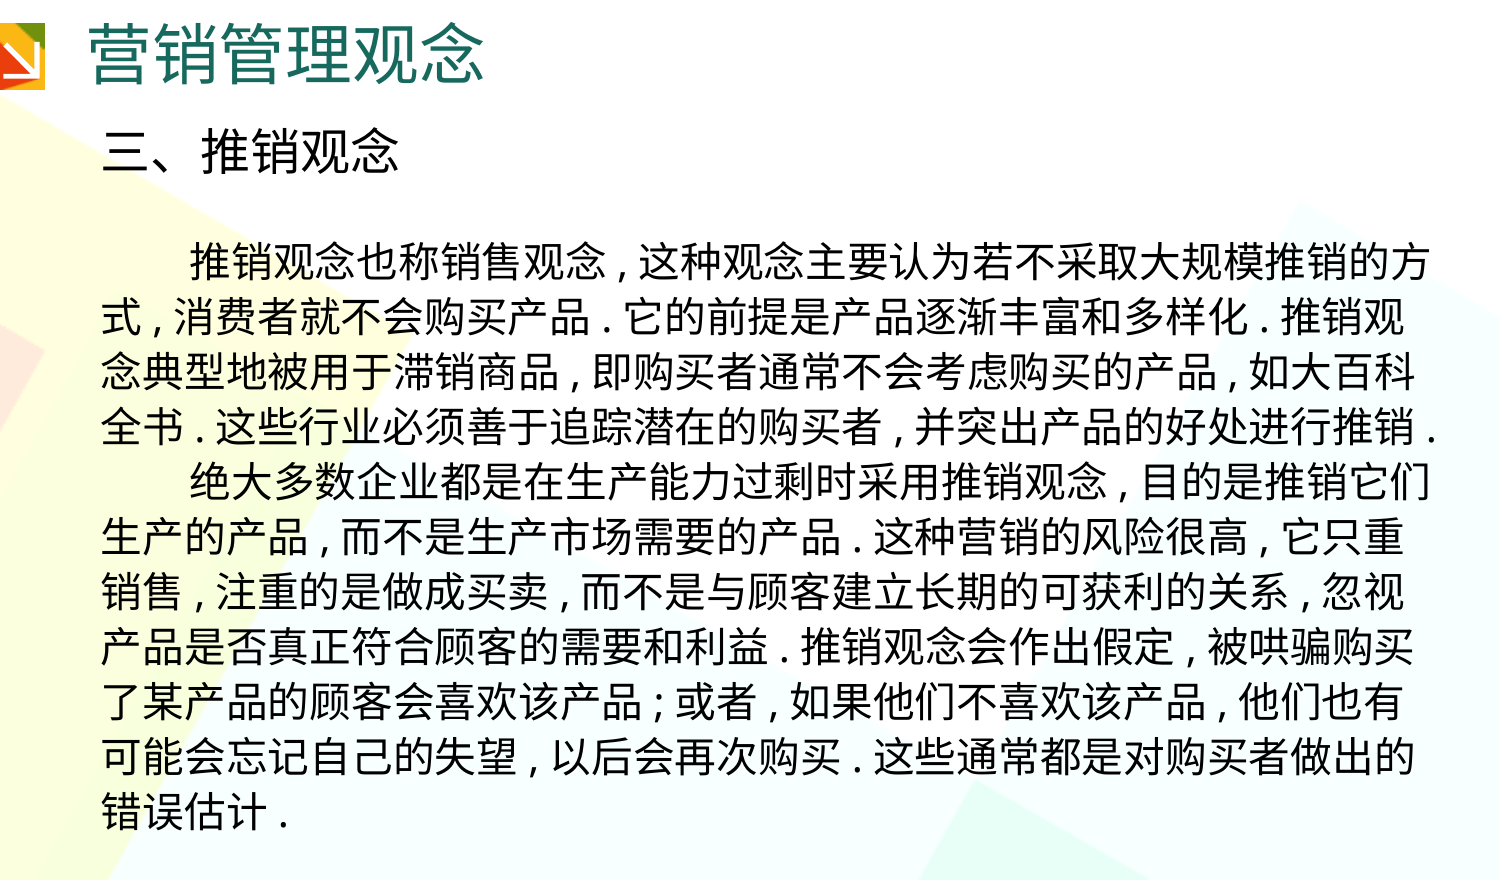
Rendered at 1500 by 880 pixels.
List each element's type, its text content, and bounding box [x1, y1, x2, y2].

text_box 营销管理观念 [70, 5, 501, 101]
text_box 三、推销观念 推销观念也称销售观念,这种观念主要认为若不采取大规模推销的方式,消费者就不会购买产品.它的前提是产品逐渐丰富和多样化.推销观念典型地被用于滞销商品,即购买者通常不会考虑购买的产品,如大百科全书.这些行业必须善于追踪潜在的购买者,并突出产品的好处进行推销. 绝大多数企业都是在生产能力过剩时采用推销观念,目的是推销它们生产的产品,而不是生产市场需要的产品.这种营销的风险很高,它只重销售,注重的是做成买卖,而不是与顾客建立长期的可获利的关系,忽视产品是否真正符合顾客的需要和利益.推销观念会作出假定,被哄骗购买了某产品的顾客会喜欢该产品;或者,如果他们不喜欢该产品,他们也有可能会忘记自己的失望,以后会再次购买.这些通常都是对购买者做出的错误估计. [86, 113, 1456, 843]
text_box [0, 23, 45, 90]
